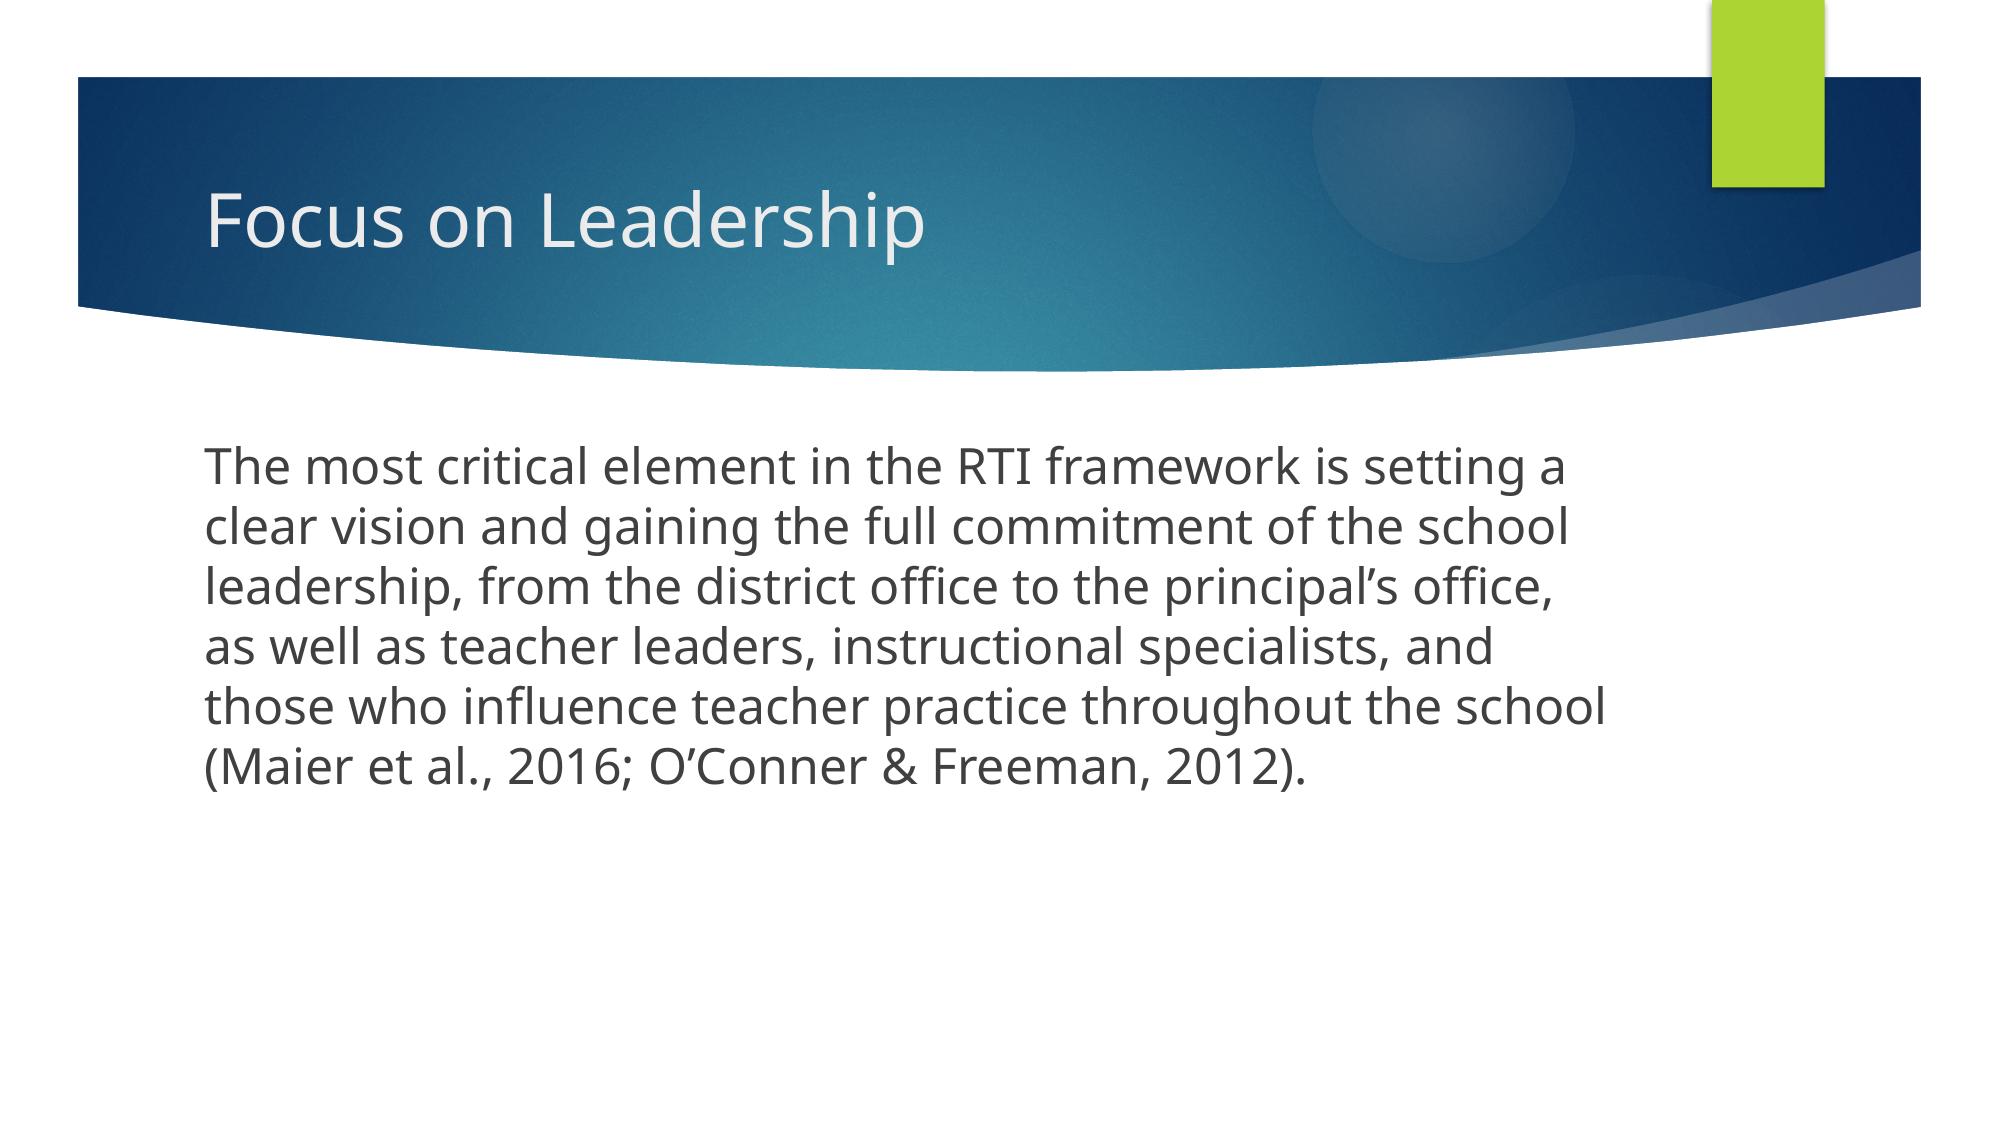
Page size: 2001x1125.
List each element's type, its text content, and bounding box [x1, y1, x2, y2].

title Focus on Leadership [189, 159, 1627, 276]
list The most critical element in the RTI framework is setting a clear vision and gaining the full commitment of the school leadership, from the district office to the principal’s office, as well as teacher leaders, instructional specialists, and those who influence teacher practice throughout the school (Maier et al., 2016; O’Conner & Freeman, 2012). [189, 427, 1627, 988]
